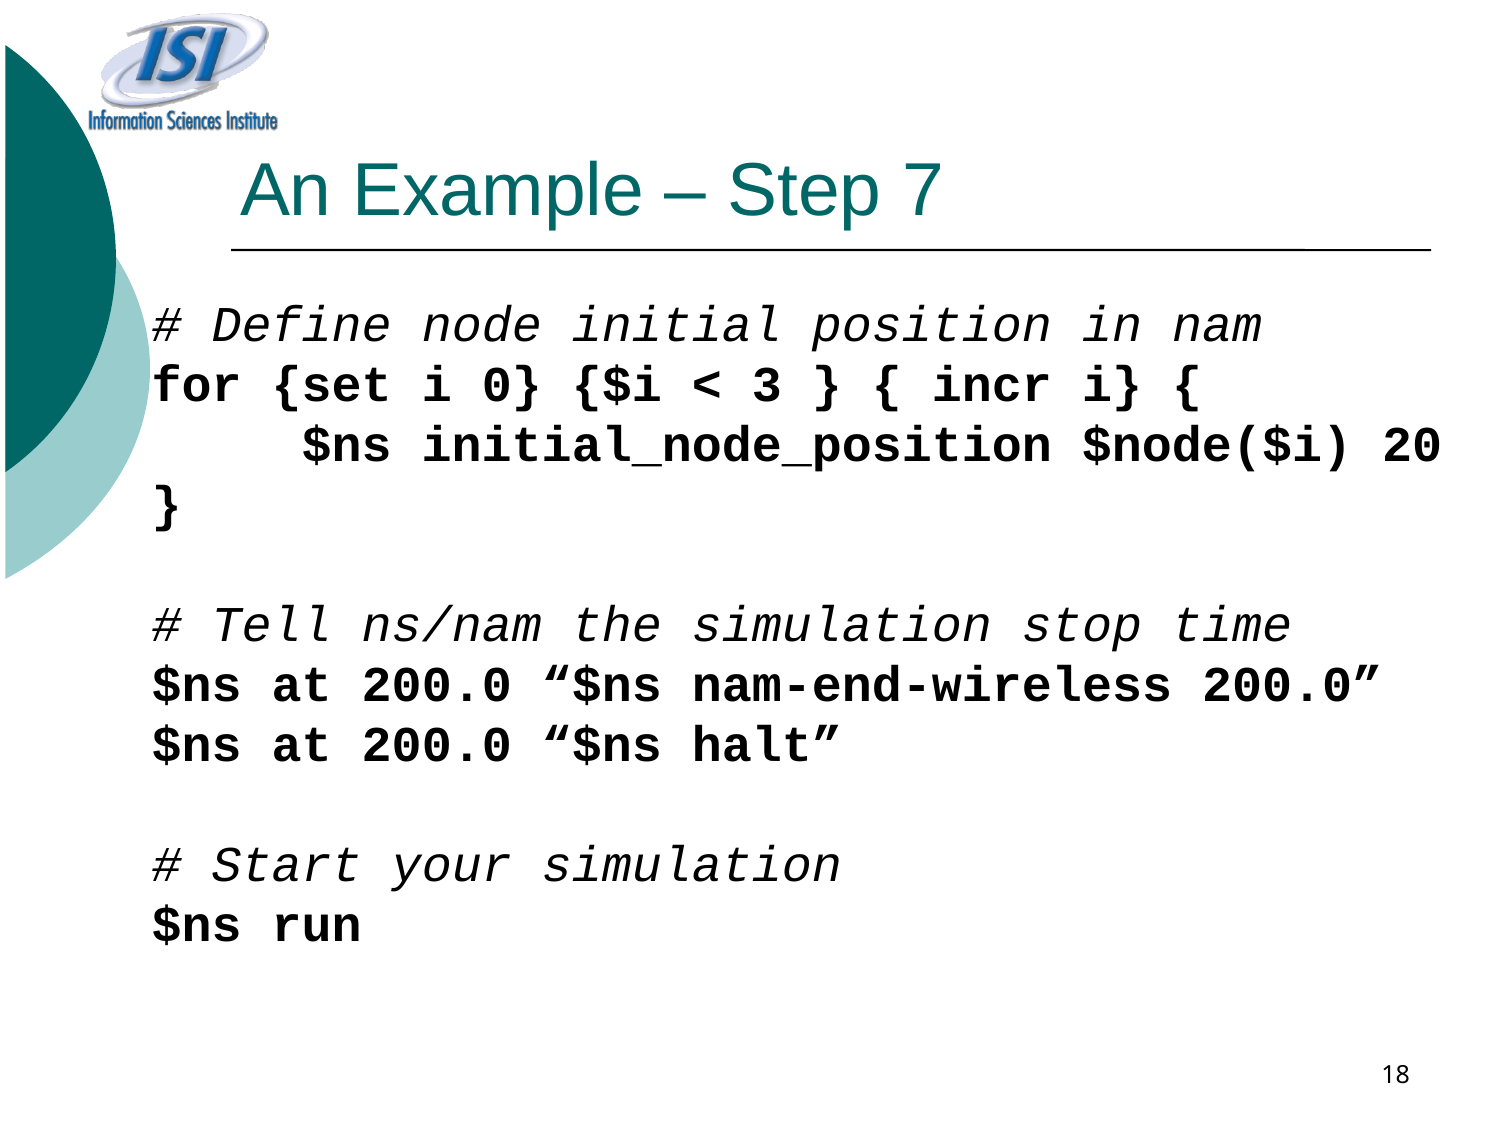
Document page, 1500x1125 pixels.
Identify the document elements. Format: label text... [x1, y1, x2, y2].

picture [50, 0, 314, 135]
slide_number 18 [1074, 1024, 1426, 1101]
text_box # Define node initial position in nam for {set i 0} {$i < 3 } { incr i} { $ns initial_node_position $node($i) 20 } # Tell ns/nam the simulation stop time $ns at 200.0 “$ns nam-end-wireless 200.0” $ns at 200.0 “$ns halt” # Start your simulation $ns run [136, 283, 1500, 1019]
title An Example – Step 7 [224, 49, 1425, 238]
